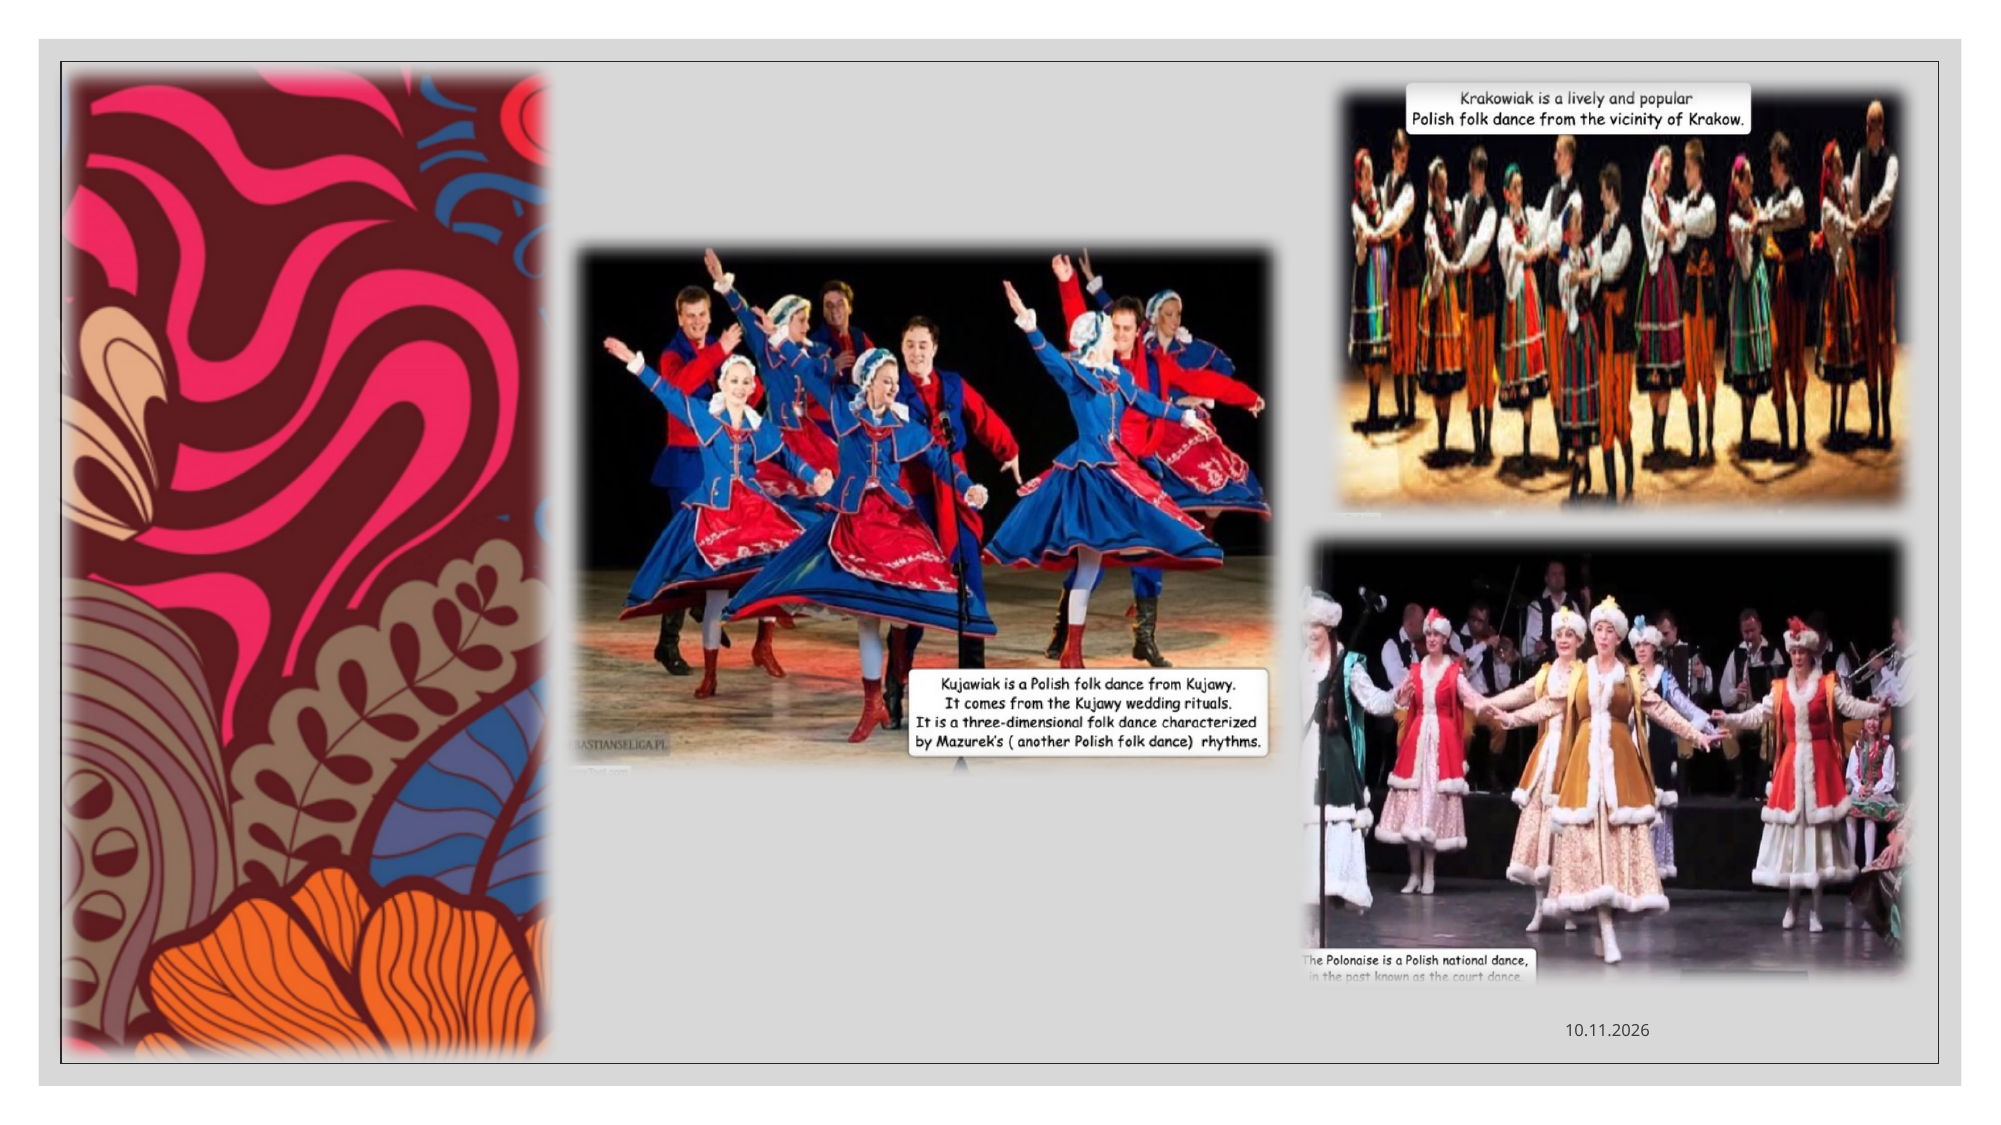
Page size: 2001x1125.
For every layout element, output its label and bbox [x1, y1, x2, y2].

slide_number [1190, 990, 1665, 1050]
picture [1295, 74, 1921, 990]
picture [52, 59, 1291, 1066]
